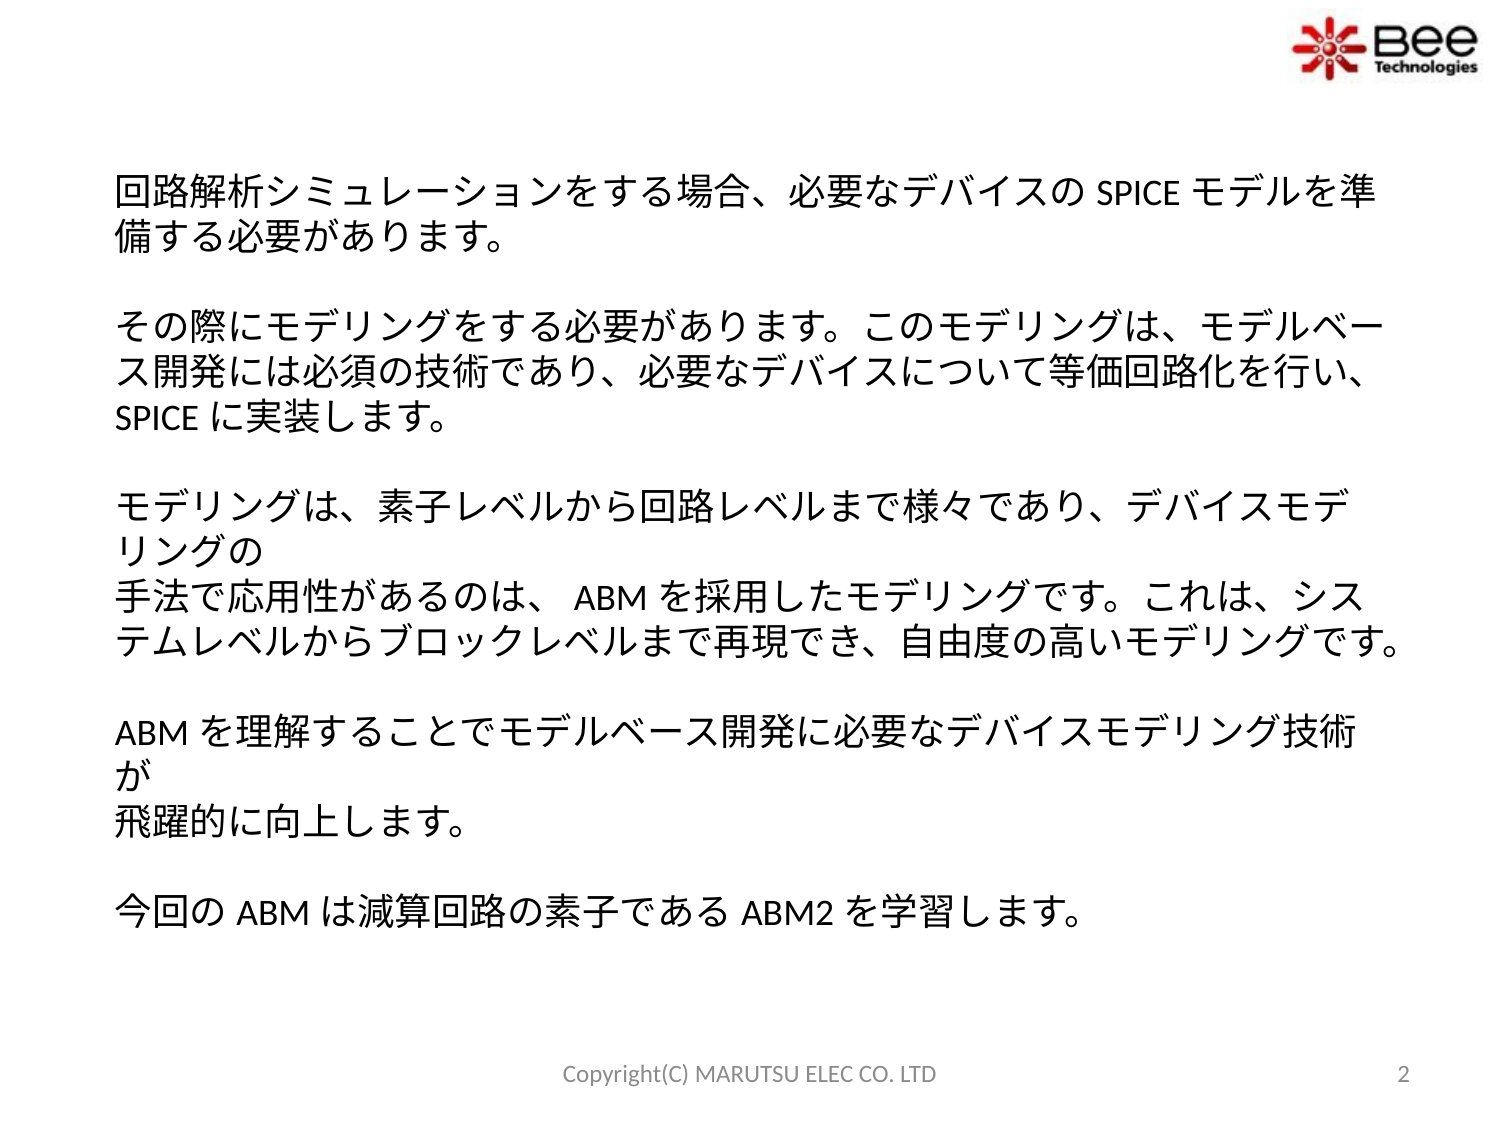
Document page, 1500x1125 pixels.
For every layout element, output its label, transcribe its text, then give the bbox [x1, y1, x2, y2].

picture [1286, 8, 1483, 91]
text_box 回路解析シミュレーションをする場合、必要なデバイスのSPICEモデルを準備する必要があります。 その際にモデリングをする必要があります。このモデリングは、モデルベース開発には必須の技術であり、必要なデバイスについて等価回路化を行い、SPICEに実装します。 モデリングは、素子レベルから回路レベルまで様々であり、デバイスモデリングの 手法で応用性があるのは、ABMを採用したモデリングです。これは、システムレベルからブロックレベルまで再現でき、自由度の高いモデリングです。 ABMを理解することでモデルベース開発に必要なデバイスモデリング技術が 飛躍的に向上します。 今回のABMは減算回路の素子であるABM2を学習します。 [100, 160, 1400, 941]
footer Copyright(C) MARUTSU ELEC CO. LTD [512, 1042, 988, 1103]
slide_number 2 [1074, 1042, 1425, 1103]
